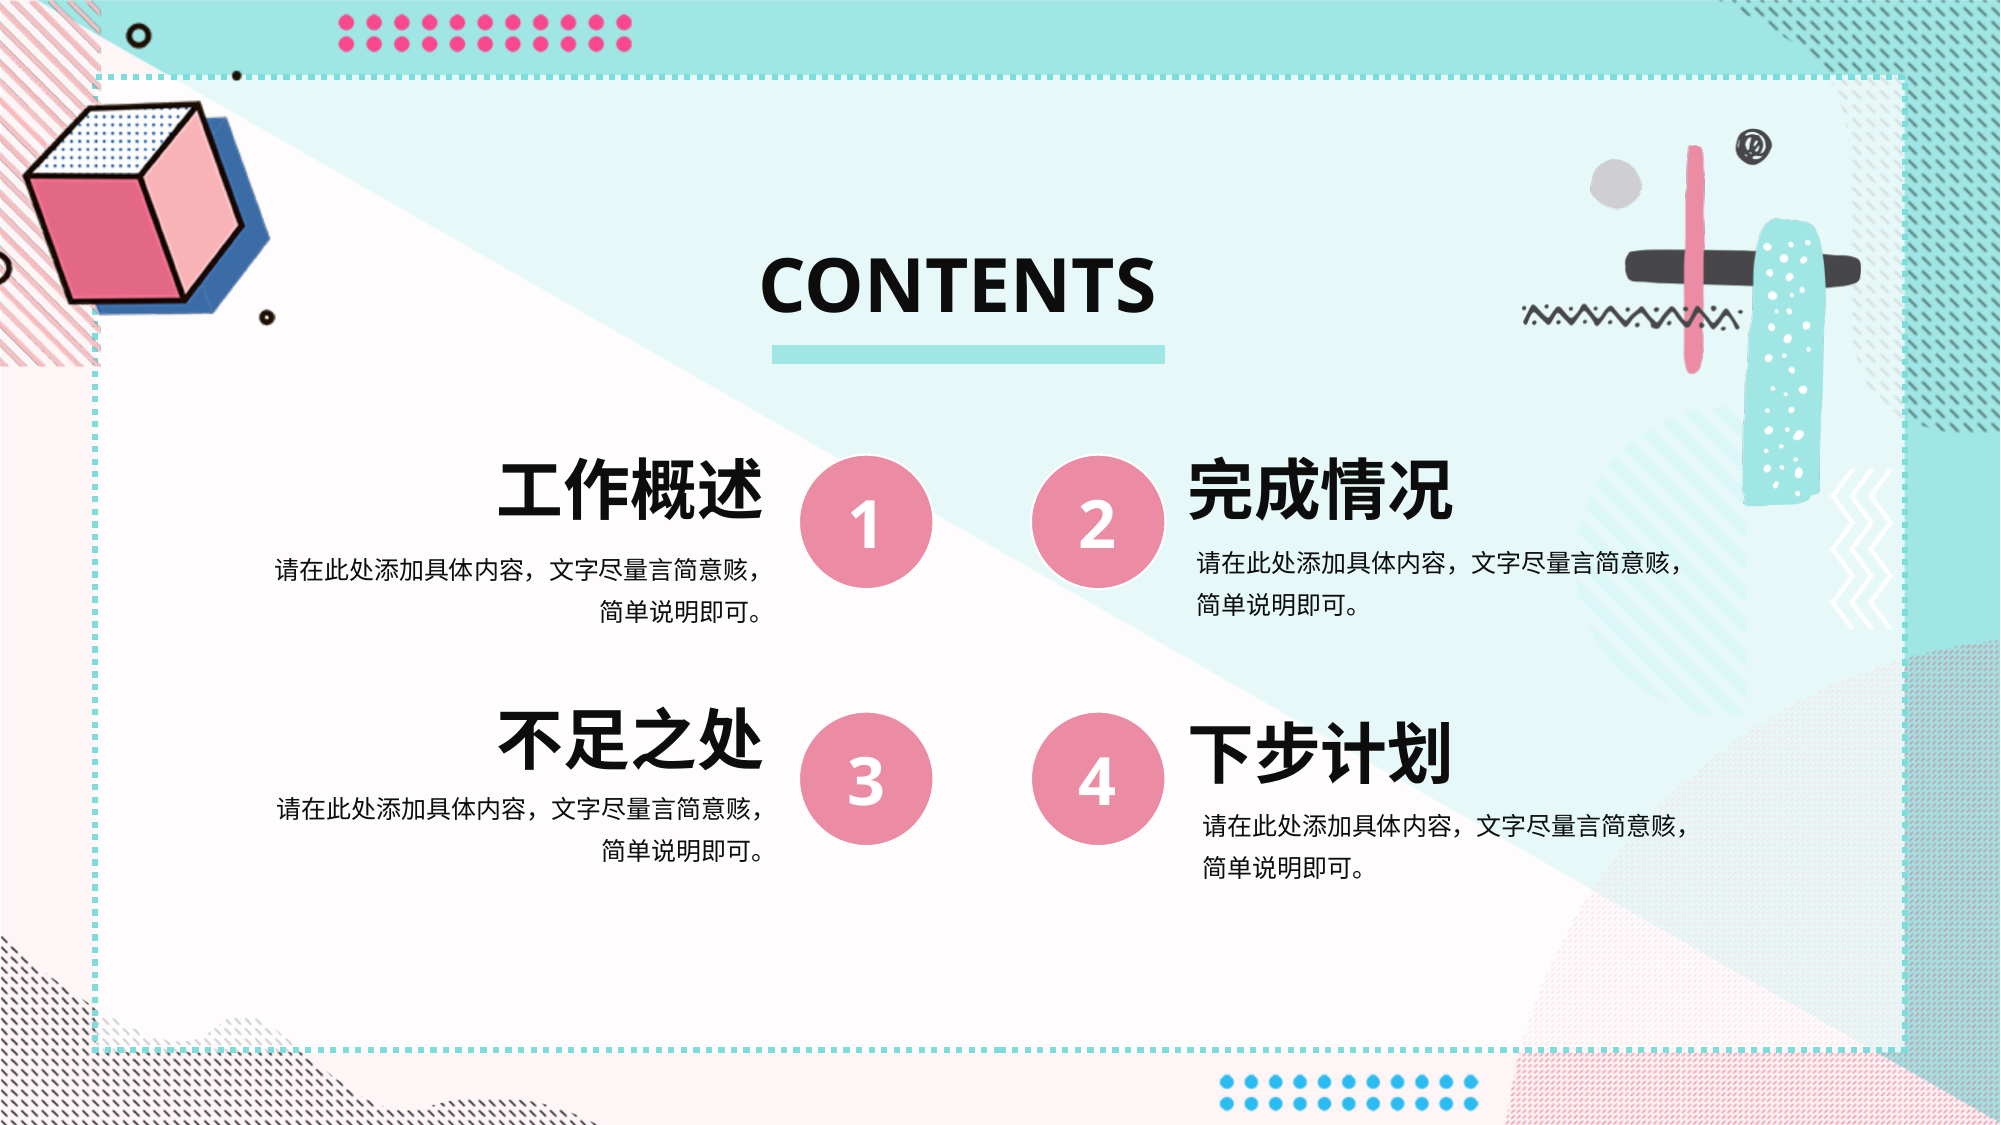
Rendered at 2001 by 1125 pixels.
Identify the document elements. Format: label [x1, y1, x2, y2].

picture [1522, 128, 1861, 507]
text_box [249, 690, 792, 874]
text_box [1172, 704, 1730, 892]
text_box [249, 439, 790, 636]
text_box [95, 74, 1905, 1053]
text_box [0, 0, 2000, 1125]
picture [0, 40, 315, 328]
text_box [1172, 439, 1721, 628]
